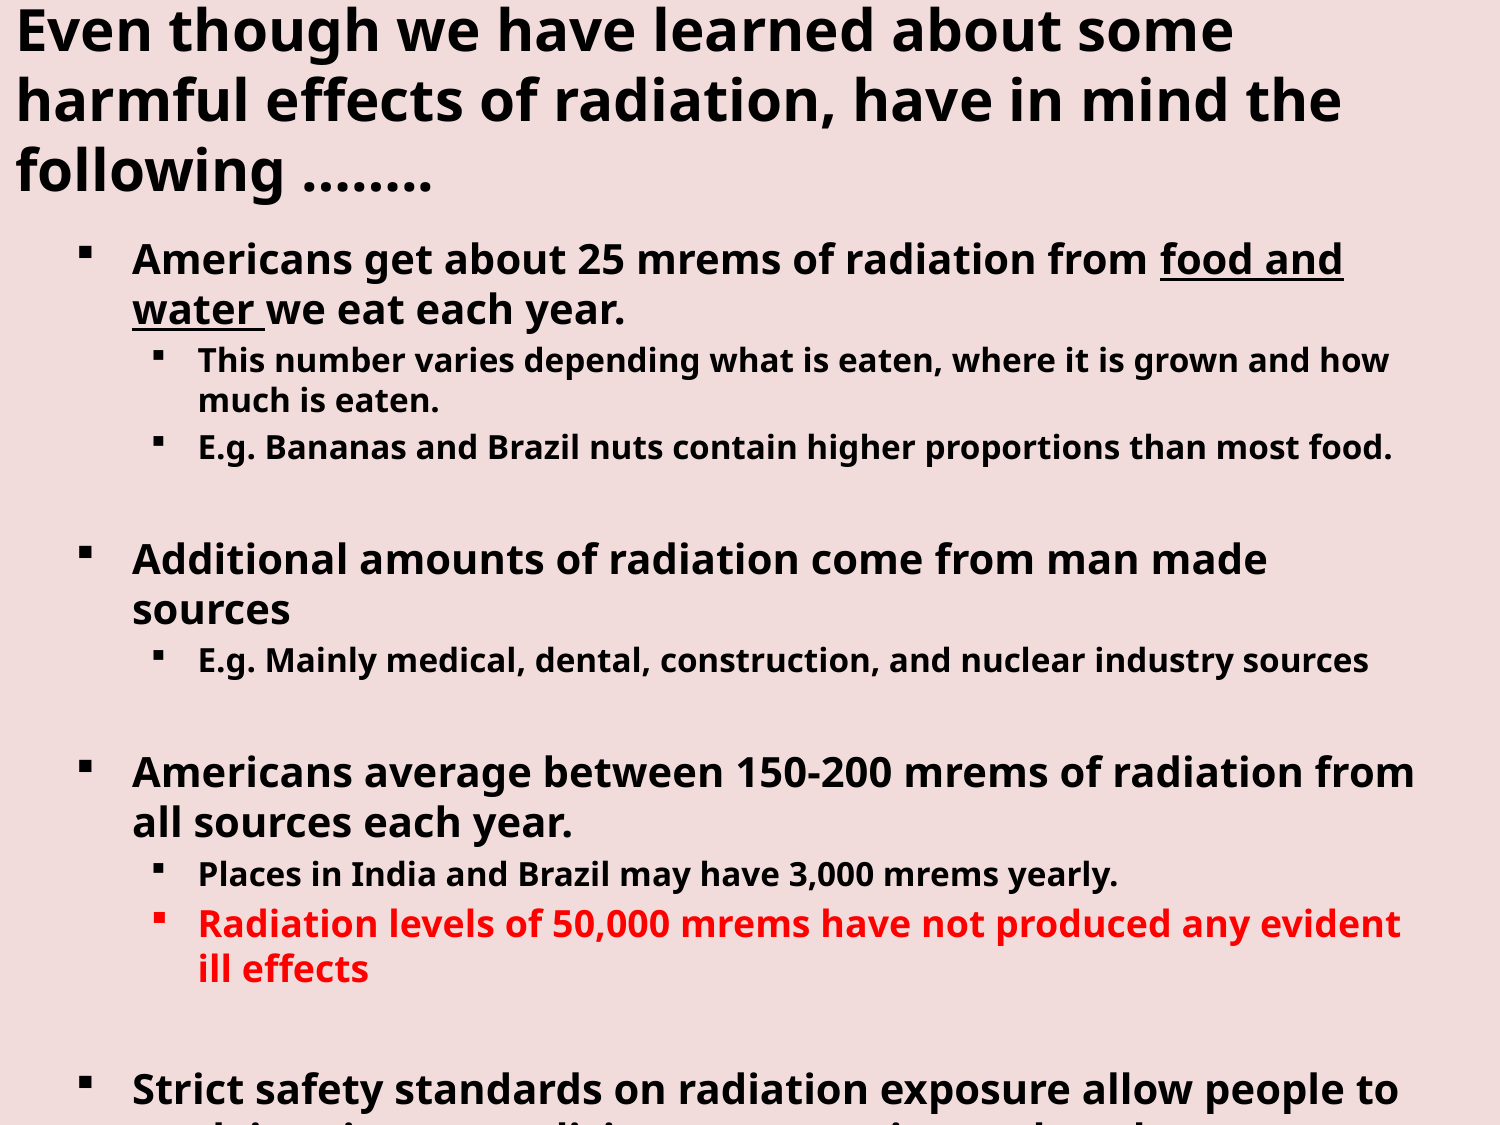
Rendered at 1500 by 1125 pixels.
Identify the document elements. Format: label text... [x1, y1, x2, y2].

title Even though we have learned about some harmful effects of radiation, have in mind the following …….. [0, 0, 1500, 197]
list Americans get about 25 mrems of radiation from food and water we eat each year. This number varies depending what is eaten, where it is grown and how much is eaten. E.g. Bananas and Brazil nuts contain higher proportions than most food. Additional amounts of radiation come from man made sources E.g. Mainly medical, dental, construction, and nuclear industry sources Americans average between 150-200 mrems of radiation from all sources each year. Places in India and Brazil may have 3,000 mrems yearly. Radiation levels of 50,000 mrems have not produced any evident ill effects Strict safety standards on radiation exposure allow people to work in science, medicine, construction and nuclear power plants. [60, 225, 1442, 974]
